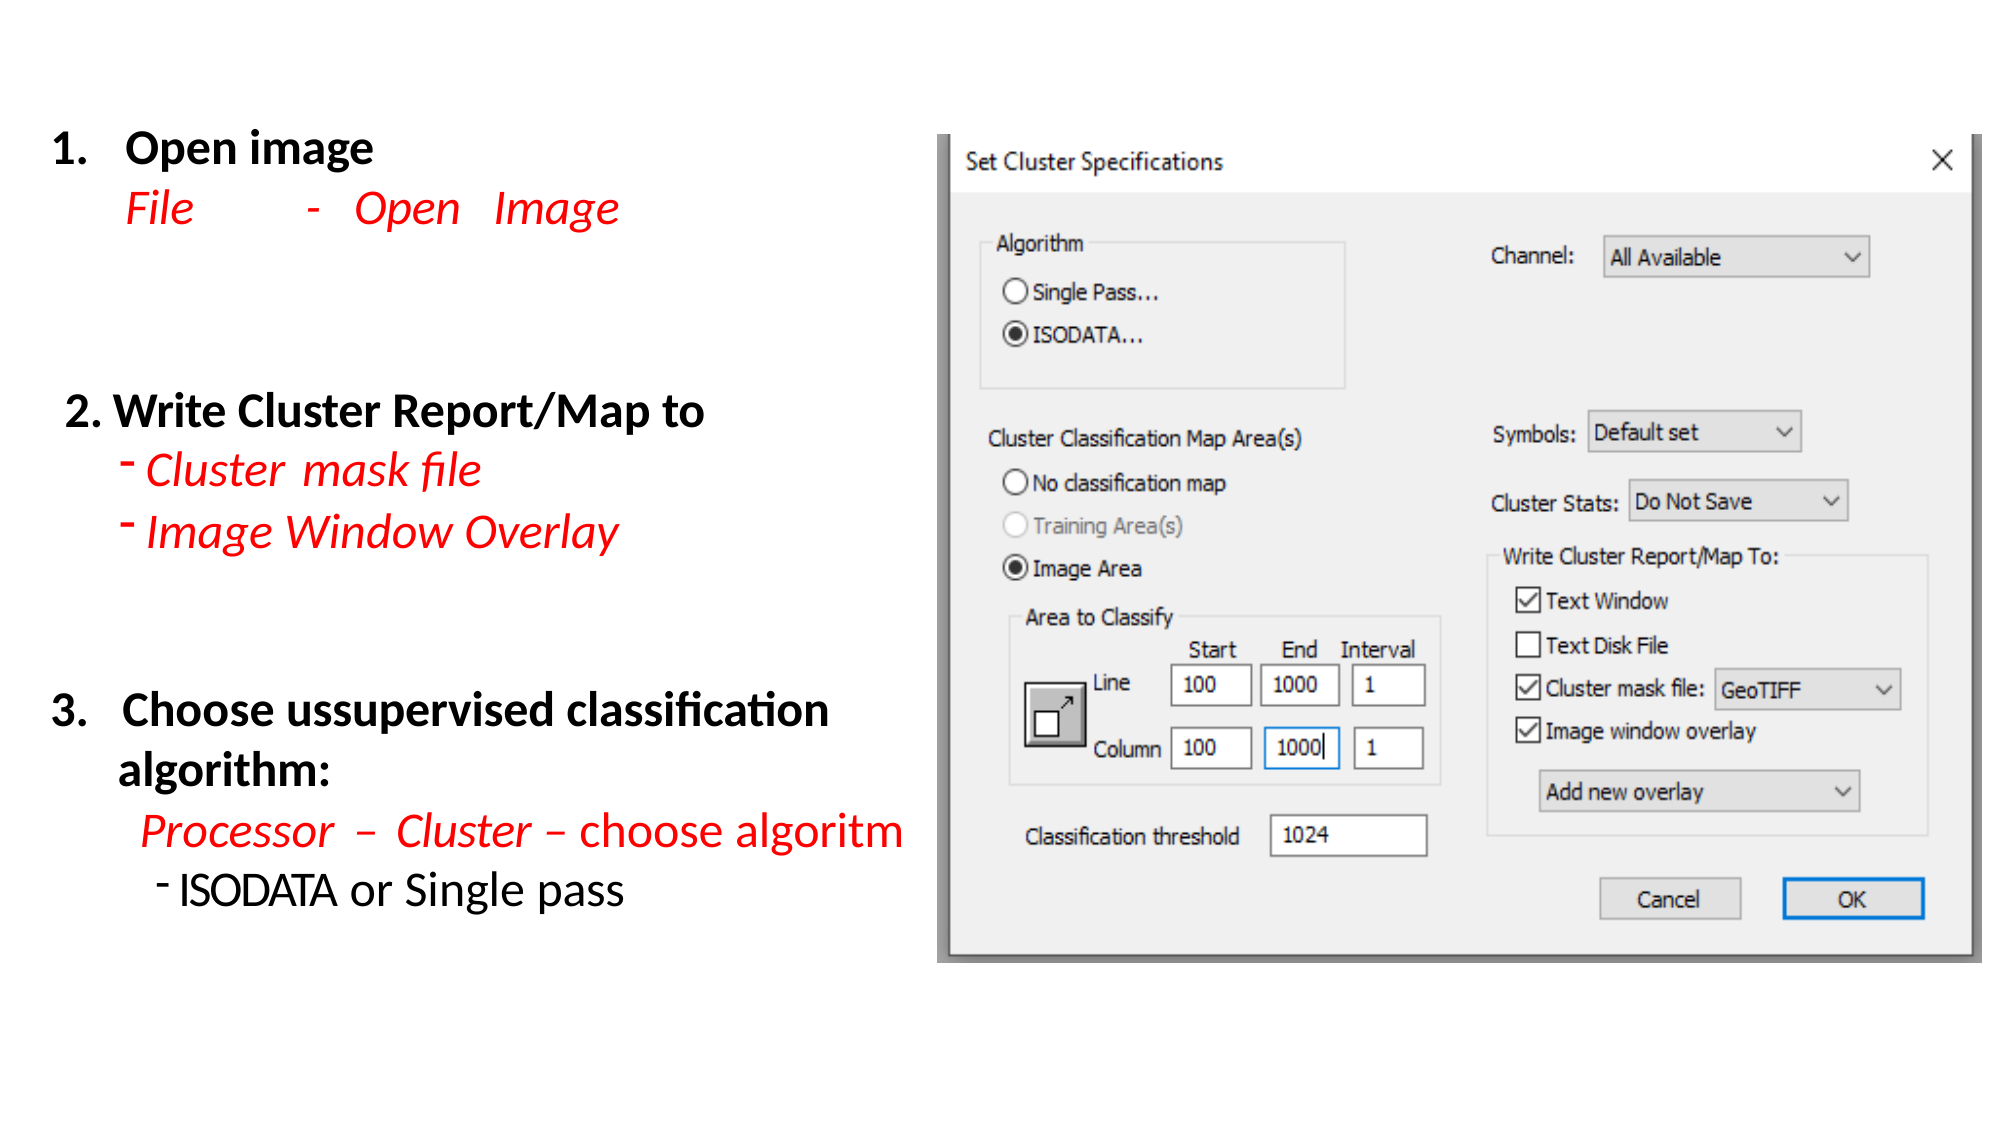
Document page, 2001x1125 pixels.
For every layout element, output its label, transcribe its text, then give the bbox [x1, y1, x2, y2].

text_box Open image File - Open Image Write Cluster Report/Map to Cluster mask file Image Window Overlay Choose ussupervised classification algorithm: Processor – Cluster – choose algoritm ISODATA or Single pass [48, 113, 906, 917]
picture [937, 134, 1982, 963]
